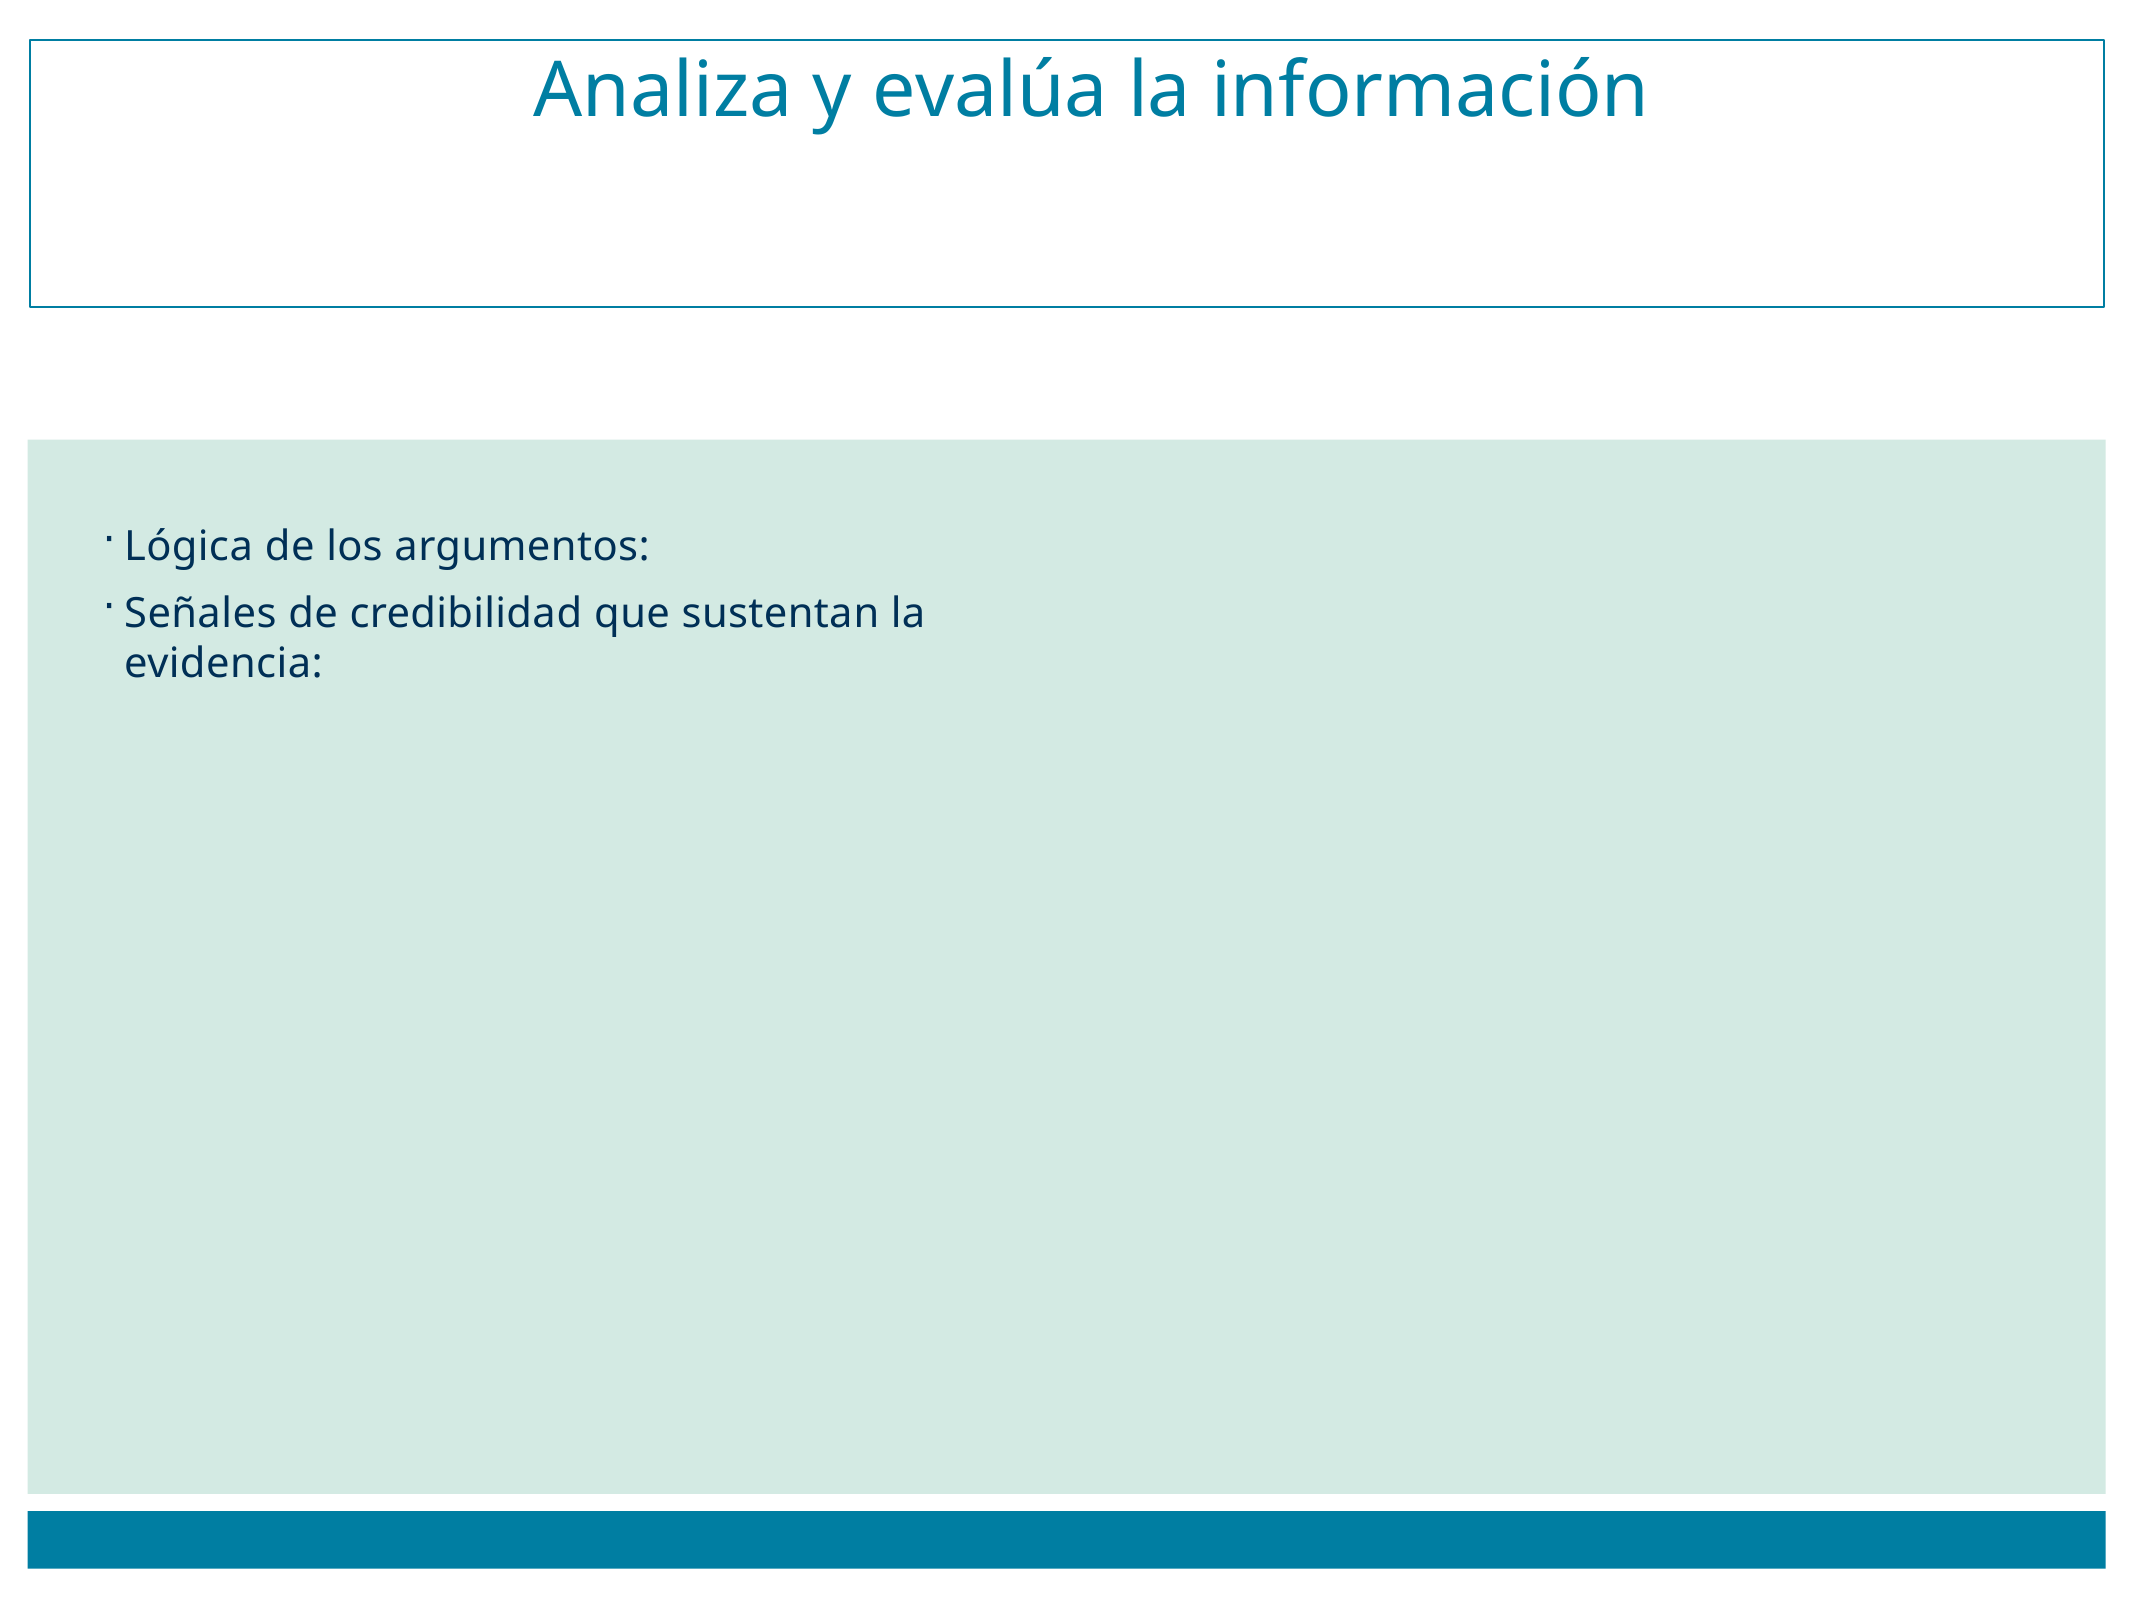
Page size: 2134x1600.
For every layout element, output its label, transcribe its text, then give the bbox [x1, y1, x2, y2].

text_box Lógica de los argumentos: Señales de credibilidad que sustentan la evidencia: [100, 518, 1101, 686]
title Analiza y evalúa la información [29, 39, 2104, 307]
